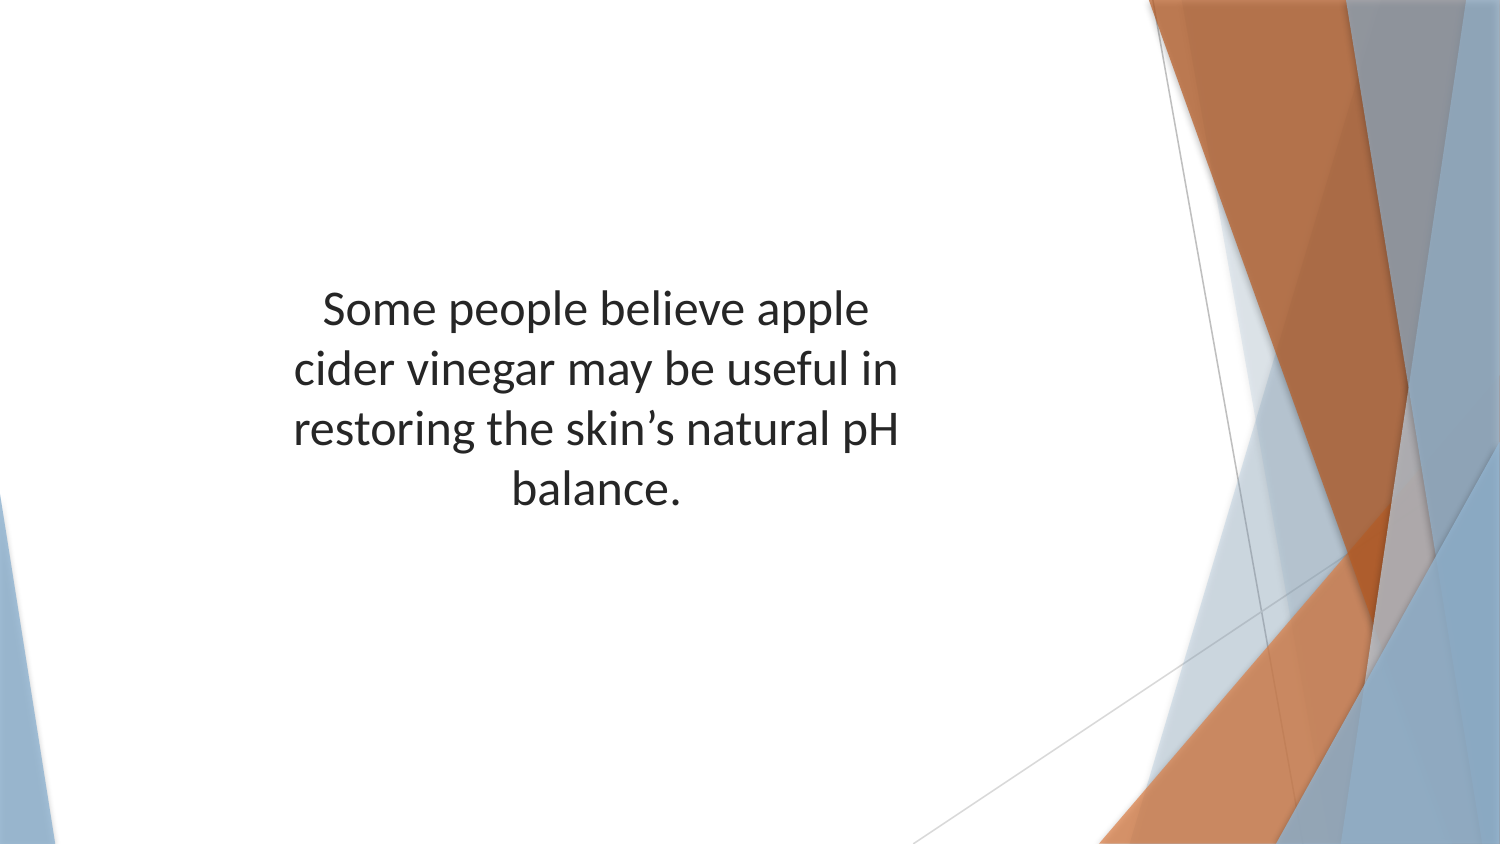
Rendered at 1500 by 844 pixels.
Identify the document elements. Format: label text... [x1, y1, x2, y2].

list Some people believe apple cider vinegar may be useful in restoring the skin’s natural pH balance. [277, 268, 916, 647]
